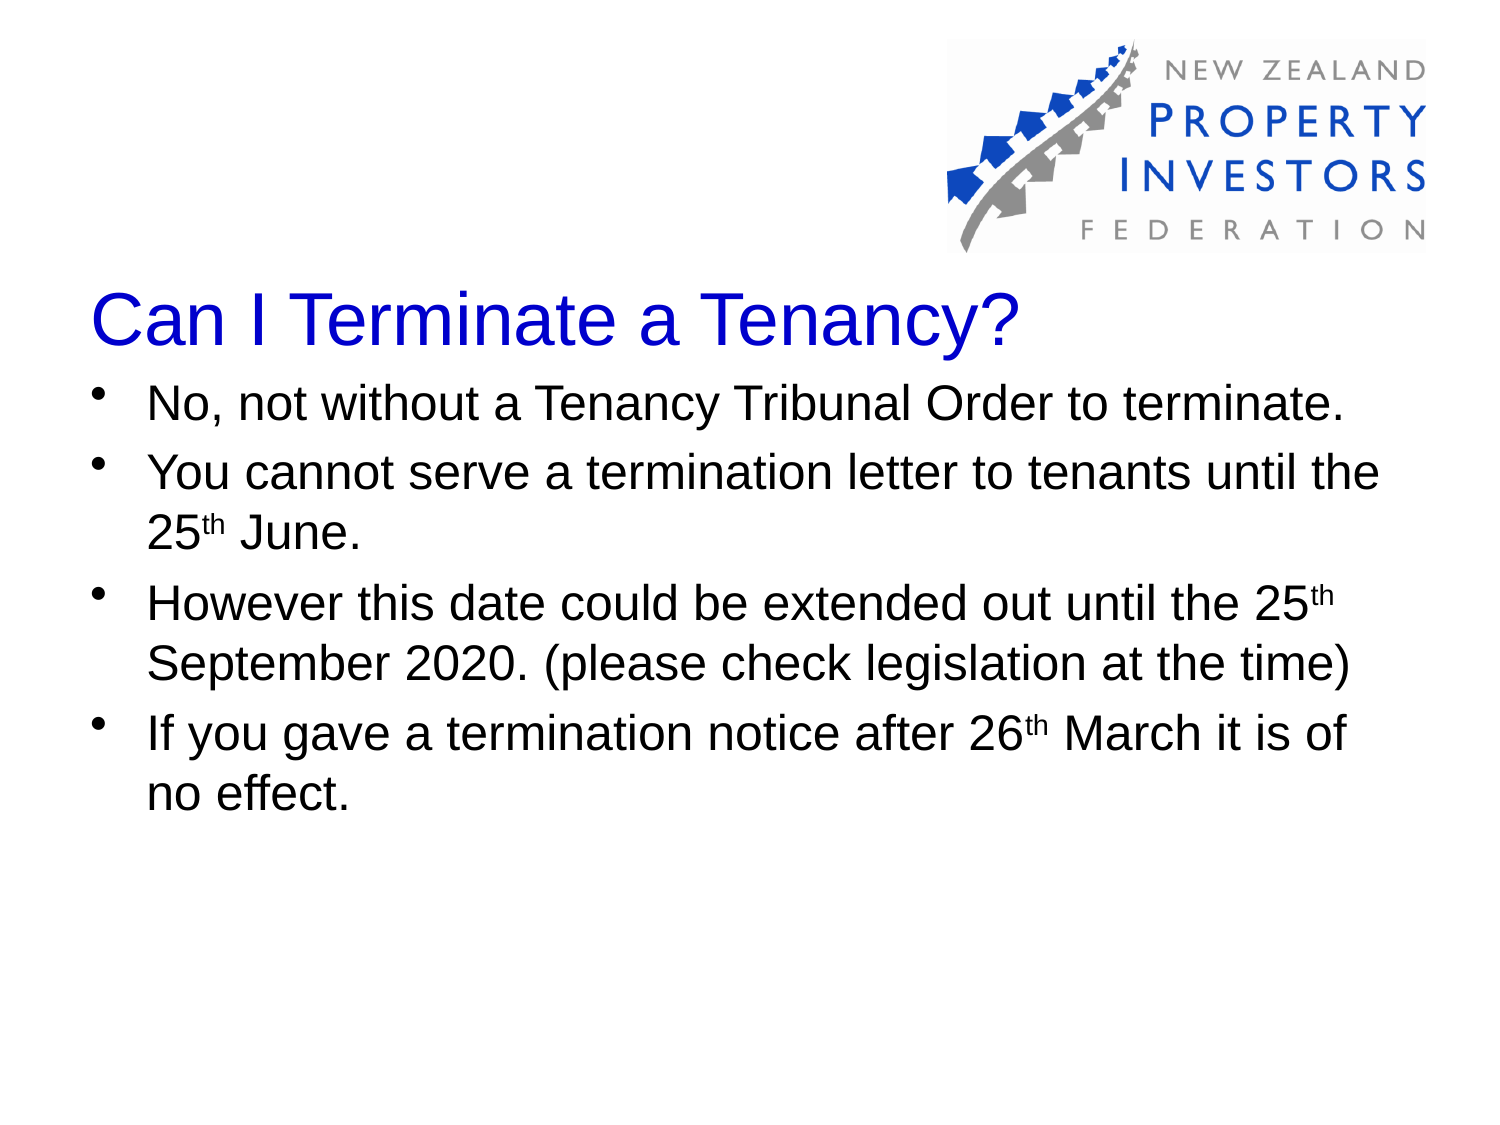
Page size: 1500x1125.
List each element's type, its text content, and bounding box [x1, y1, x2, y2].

picture [946, 39, 1426, 253]
list Can I Terminate a Tenancy? No, not without a Tenancy Tribunal Order to terminate. You cannot serve a termination letter to tenants until the 25th June. However this date could be extended out until the 25th September 2020. (please check legislation at the time) If you gave a termination notice after 26th March it is of no effect. [74, 262, 1426, 1006]
